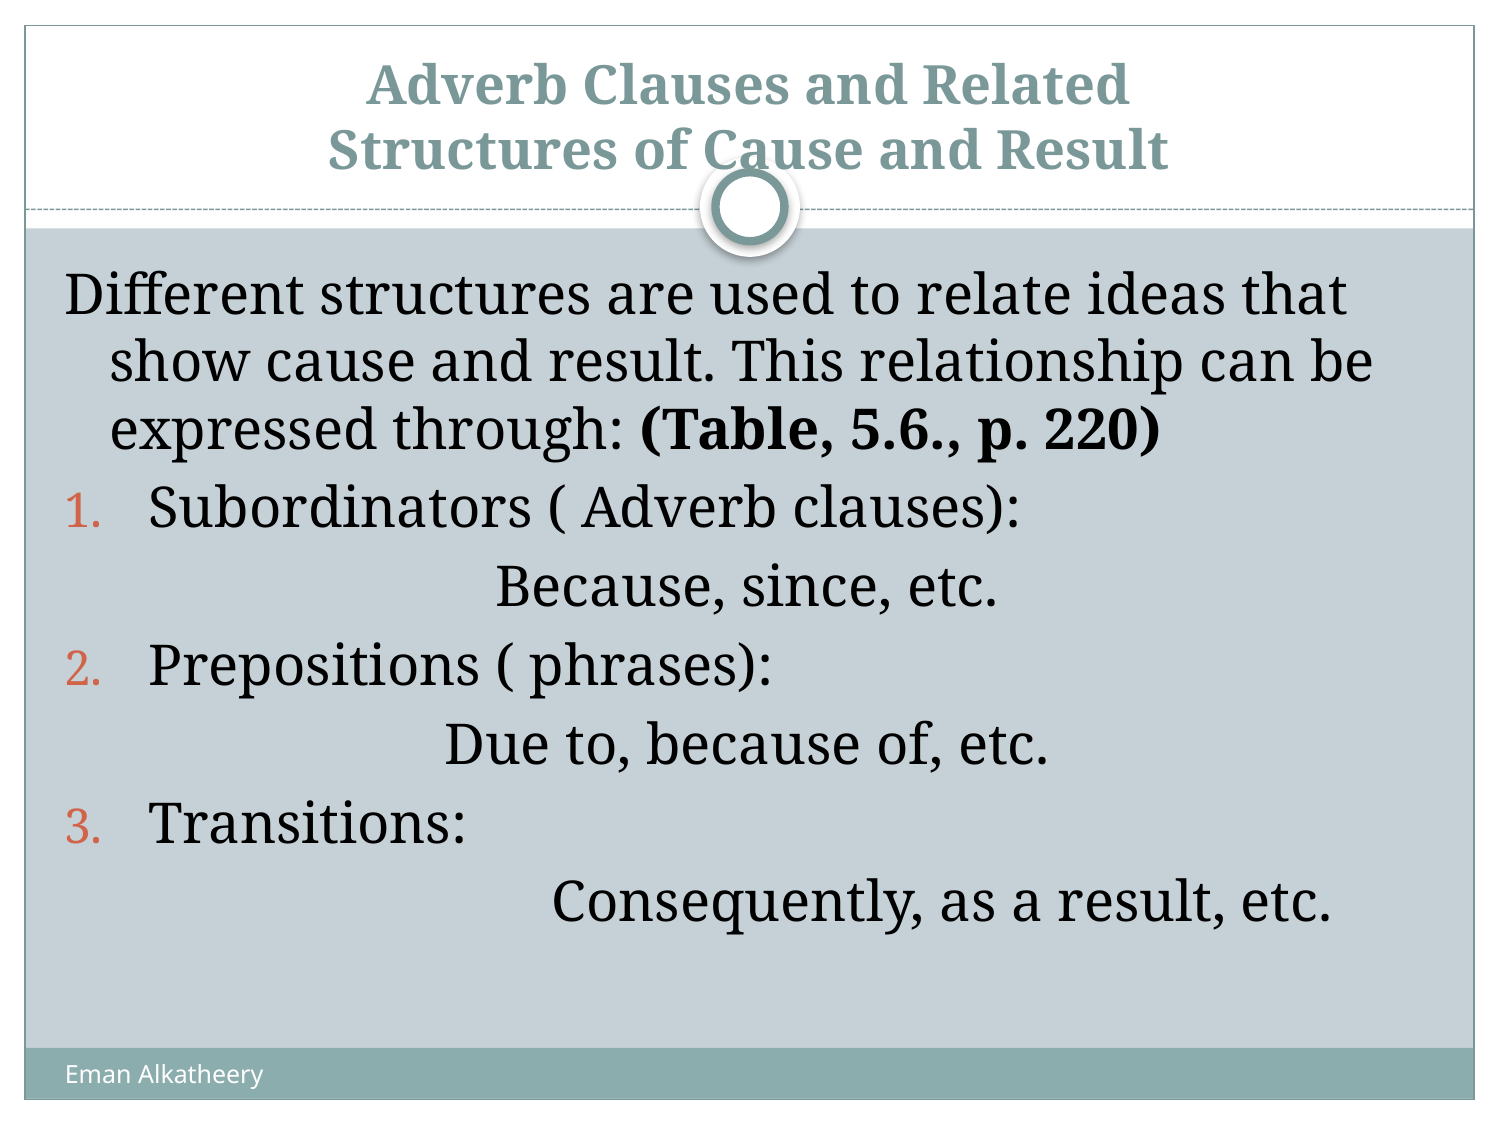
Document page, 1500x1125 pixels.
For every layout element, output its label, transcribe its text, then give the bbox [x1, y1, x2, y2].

list Different structures are used to relate ideas that show cause and result. This relationship can be expressed through: (Table, 5.6., p. 220) Subordinators ( Adverb clauses): Because, since, etc. Prepositions ( phrases): Due to, because of, etc. Transitions: Consequently, as a result, etc. [49, 250, 1445, 1001]
footer Eman Alkatheery [50, 1051, 638, 1112]
title Adverb Clauses and Related Structures of Cause and Result [49, 63, 1450, 188]
